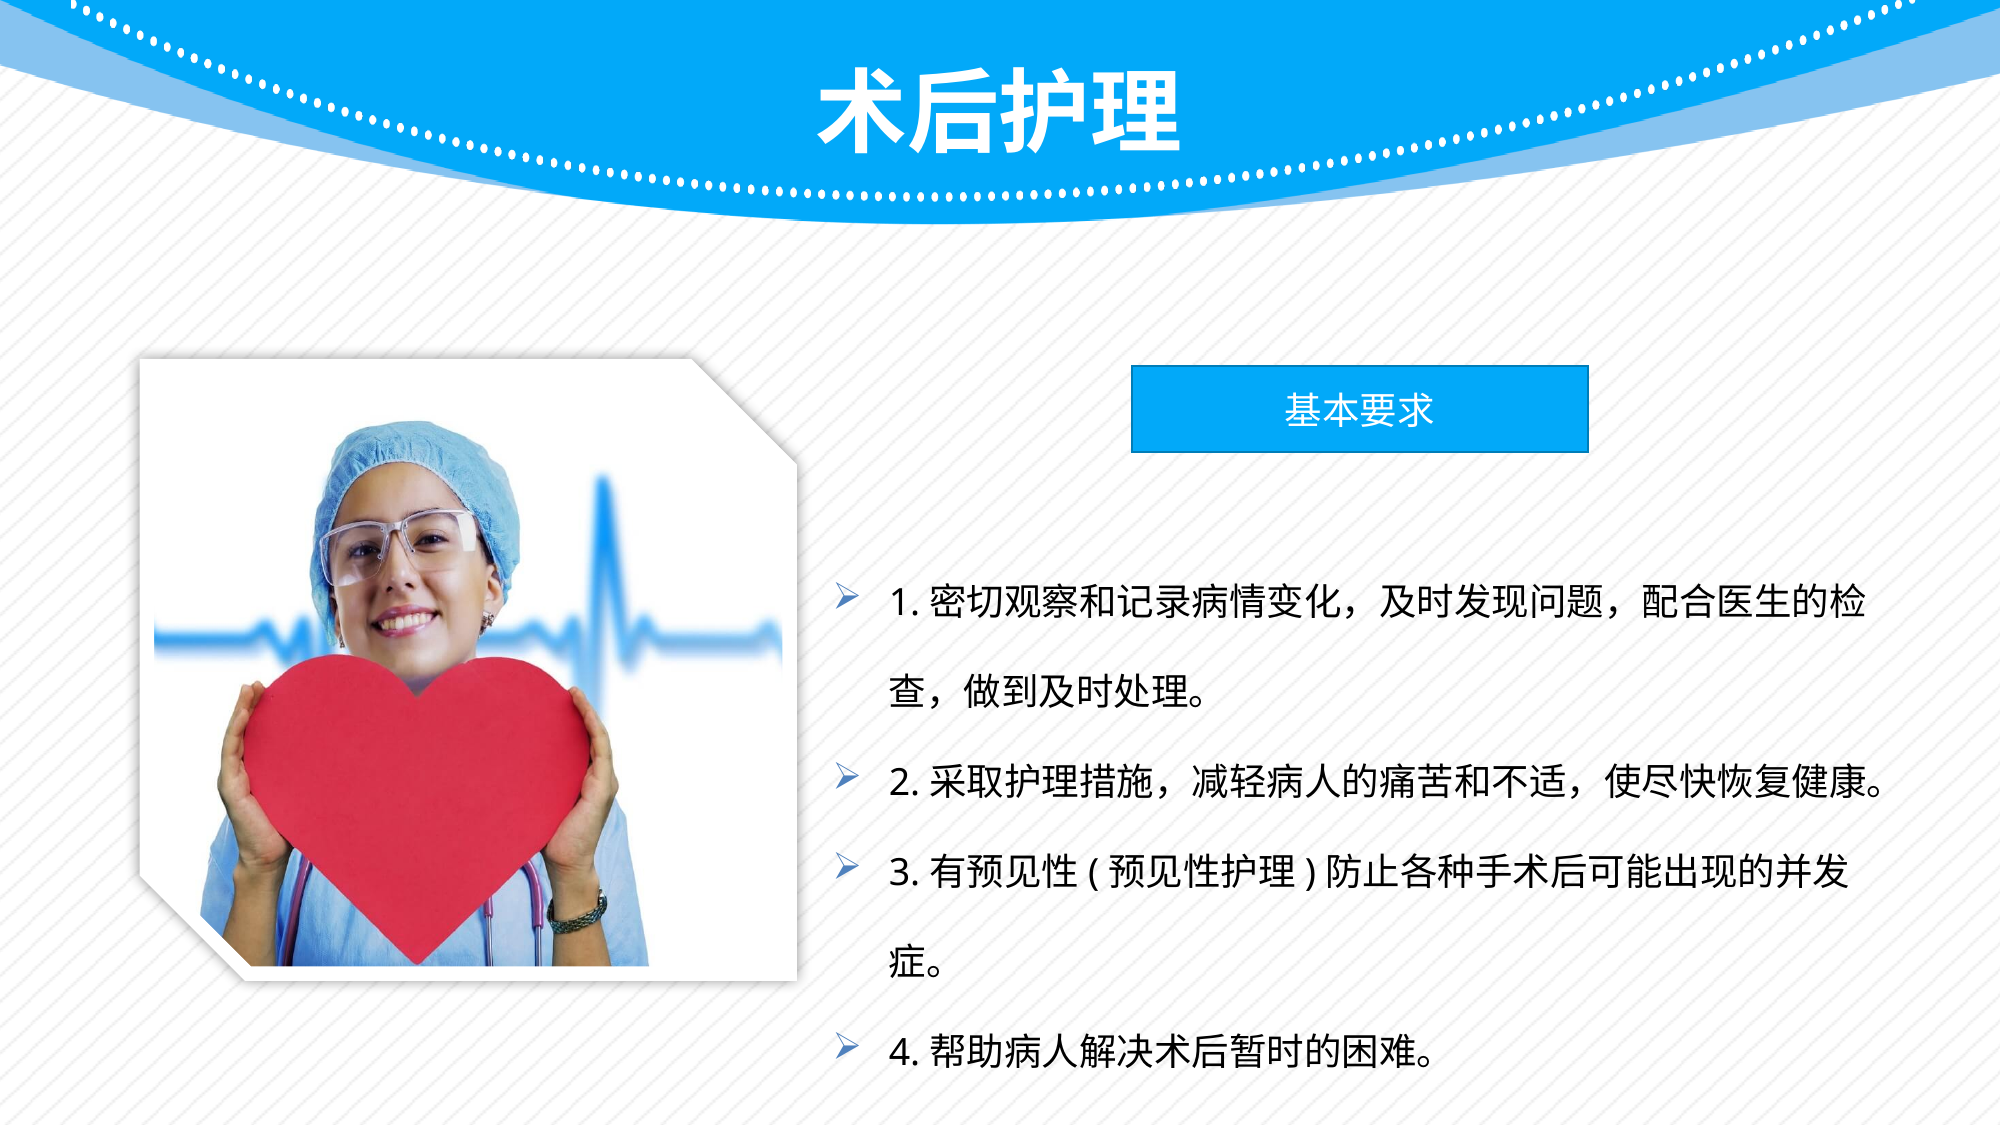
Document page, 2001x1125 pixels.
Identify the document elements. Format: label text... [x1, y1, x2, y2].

picture [947, 193, 952, 201]
picture [1229, 173, 1235, 182]
picture [495, 147, 501, 156]
picture [1717, 64, 1723, 73]
picture [1130, 184, 1136, 192]
picture [0, 0, 2001, 1125]
picture [342, 108, 348, 116]
picture [1495, 125, 1501, 134]
picture [664, 176, 669, 184]
picture [1635, 89, 1640, 97]
picture [1186, 179, 1192, 187]
picture [440, 134, 445, 143]
picture [1342, 157, 1347, 165]
picture [509, 151, 515, 159]
text_box 术后护理 [800, 46, 1198, 172]
picture [1215, 175, 1220, 184]
picture [1439, 138, 1445, 146]
picture [453, 138, 459, 146]
picture [1299, 164, 1305, 171]
picture [1565, 108, 1571, 117]
picture [1773, 46, 1778, 54]
picture [918, 193, 924, 201]
picture [1144, 183, 1150, 191]
picture [1510, 122, 1515, 131]
picture [191, 54, 197, 62]
picture [1468, 132, 1473, 140]
picture [1786, 41, 1792, 49]
picture [622, 170, 627, 179]
picture [523, 153, 529, 161]
text_box 基本要求 [1131, 365, 1589, 453]
picture [833, 191, 839, 199]
picture [1745, 55, 1751, 63]
picture [1841, 21, 1847, 30]
picture [370, 116, 376, 124]
picture [301, 94, 306, 103]
picture [124, 25, 129, 34]
picture [1759, 50, 1764, 59]
picture [1243, 172, 1249, 180]
picture [1271, 168, 1277, 176]
picture [1882, 6, 1888, 14]
picture [1454, 135, 1459, 143]
picture [1088, 187, 1093, 196]
picture [232, 70, 238, 78]
picture [398, 123, 403, 132]
picture [260, 80, 265, 88]
picture [287, 90, 293, 98]
picture [1579, 105, 1585, 113]
picture [537, 156, 543, 164]
picture [890, 193, 895, 201]
picture [1676, 77, 1682, 85]
picture [1731, 60, 1737, 68]
picture [1827, 26, 1833, 34]
picture [1369, 152, 1375, 160]
picture [1662, 81, 1668, 89]
picture [1102, 186, 1107, 195]
picture [1649, 85, 1654, 93]
picture [1031, 191, 1037, 199]
picture [328, 103, 334, 111]
picture [205, 60, 211, 68]
picture [246, 75, 252, 83]
picture [1869, 11, 1874, 19]
picture [706, 181, 712, 190]
picture [791, 188, 796, 197]
picture [1800, 36, 1806, 44]
picture [593, 166, 599, 174]
picture [1045, 190, 1051, 198]
picture [1116, 185, 1121, 193]
picture [151, 37, 156, 45]
picture [565, 161, 571, 169]
picture [1704, 68, 1710, 77]
picture [481, 145, 487, 152]
picture [1690, 73, 1695, 81]
picture [975, 192, 980, 201]
picture [1411, 144, 1417, 152]
picture [97, 13, 103, 21]
picture [861, 192, 867, 200]
picture [551, 159, 557, 167]
picture [1814, 31, 1819, 39]
picture [635, 172, 641, 181]
picture [876, 192, 881, 200]
picture [425, 131, 431, 139]
picture [1482, 129, 1487, 137]
picture [960, 193, 966, 201]
picture [164, 43, 170, 51]
picture [1607, 97, 1613, 105]
picture [1003, 192, 1008, 200]
picture [763, 186, 768, 195]
picture [1593, 101, 1599, 109]
picture [219, 65, 225, 73]
picture [805, 190, 811, 197]
picture [273, 85, 279, 93]
picture [178, 49, 184, 57]
picture [1356, 154, 1361, 163]
picture [1551, 112, 1557, 120]
picture [356, 112, 362, 120]
picture [692, 180, 698, 188]
picture [1158, 182, 1164, 190]
picture [1426, 141, 1431, 149]
picture [1523, 119, 1529, 127]
text_box 1.密切观察和记录病情变化，及时发现问题，配合医生的检查，做到及时处理。 2.采取护理措施，减轻病人的痛苦和不适，使尽快恢复健康。 3.有预见性(预见性护理)防止各种手术后可能出现的并发症。 4.帮助病人解决术后暂时的困难。 [817, 525, 1890, 1079]
picture [847, 191, 853, 199]
picture [734, 184, 740, 192]
picture [110, 19, 116, 27]
picture [1073, 188, 1079, 197]
picture [649, 174, 655, 183]
picture [1621, 93, 1626, 101]
picture [384, 120, 389, 128]
picture [1173, 180, 1178, 188]
picture [1383, 149, 1389, 157]
picture [989, 192, 994, 200]
picture [84, 7, 89, 15]
picture [678, 178, 683, 186]
picture [819, 190, 825, 198]
picture [315, 99, 320, 107]
picture [932, 193, 937, 201]
picture [1855, 16, 1860, 24]
picture [1059, 189, 1065, 197]
picture [1257, 170, 1263, 178]
picture [1896, 0, 1901, 8]
picture [412, 127, 417, 135]
picture [748, 185, 754, 193]
picture [1017, 191, 1023, 199]
picture [1537, 115, 1543, 124]
picture [1397, 147, 1403, 155]
picture [579, 164, 585, 172]
picture [1313, 162, 1319, 170]
picture [607, 168, 613, 177]
picture [904, 193, 909, 201]
picture [777, 187, 782, 196]
picture [1201, 177, 1206, 185]
picture [137, 31, 143, 39]
picture [467, 141, 473, 149]
picture [1285, 166, 1291, 174]
picture [720, 183, 726, 191]
